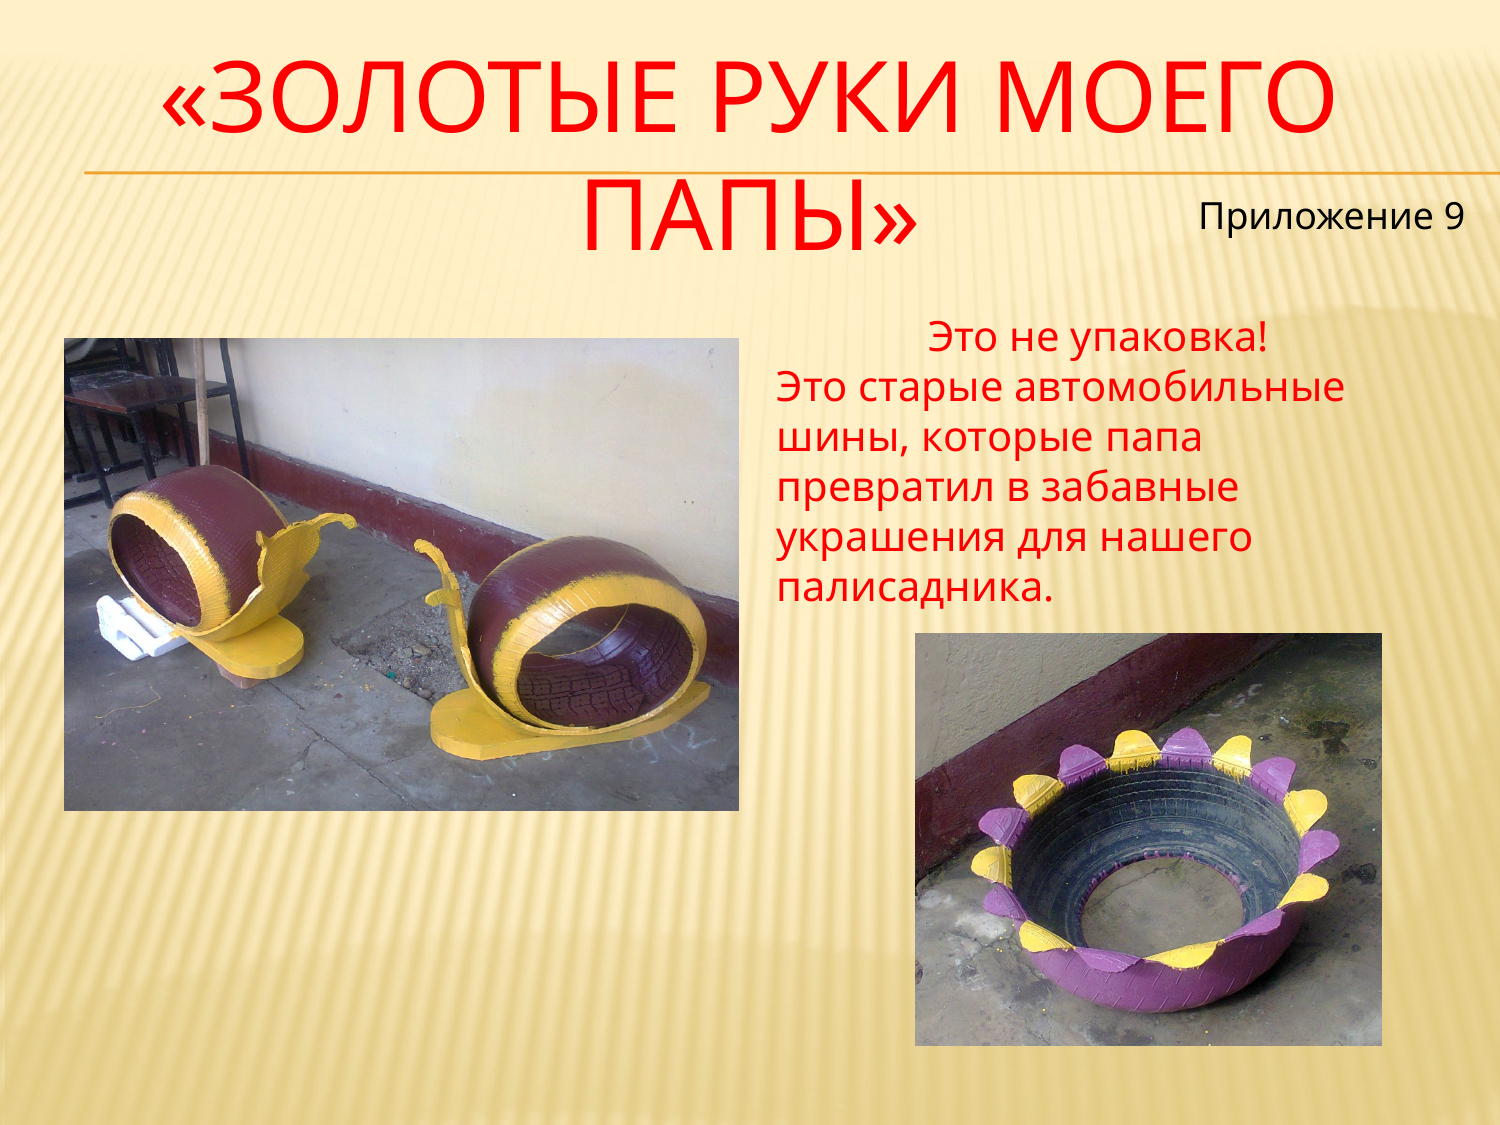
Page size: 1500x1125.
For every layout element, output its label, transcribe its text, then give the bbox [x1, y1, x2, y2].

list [64, 337, 739, 811]
text_box Приложение 9 [1183, 184, 1481, 245]
picture [915, 633, 1382, 1047]
text_box Это не упаковка! Это старые автомобильные шины, которые папа превратил в забавные украшения для нашего палисадника. [761, 302, 1436, 618]
title «Золотые руки моего папы» [75, 24, 1425, 279]
